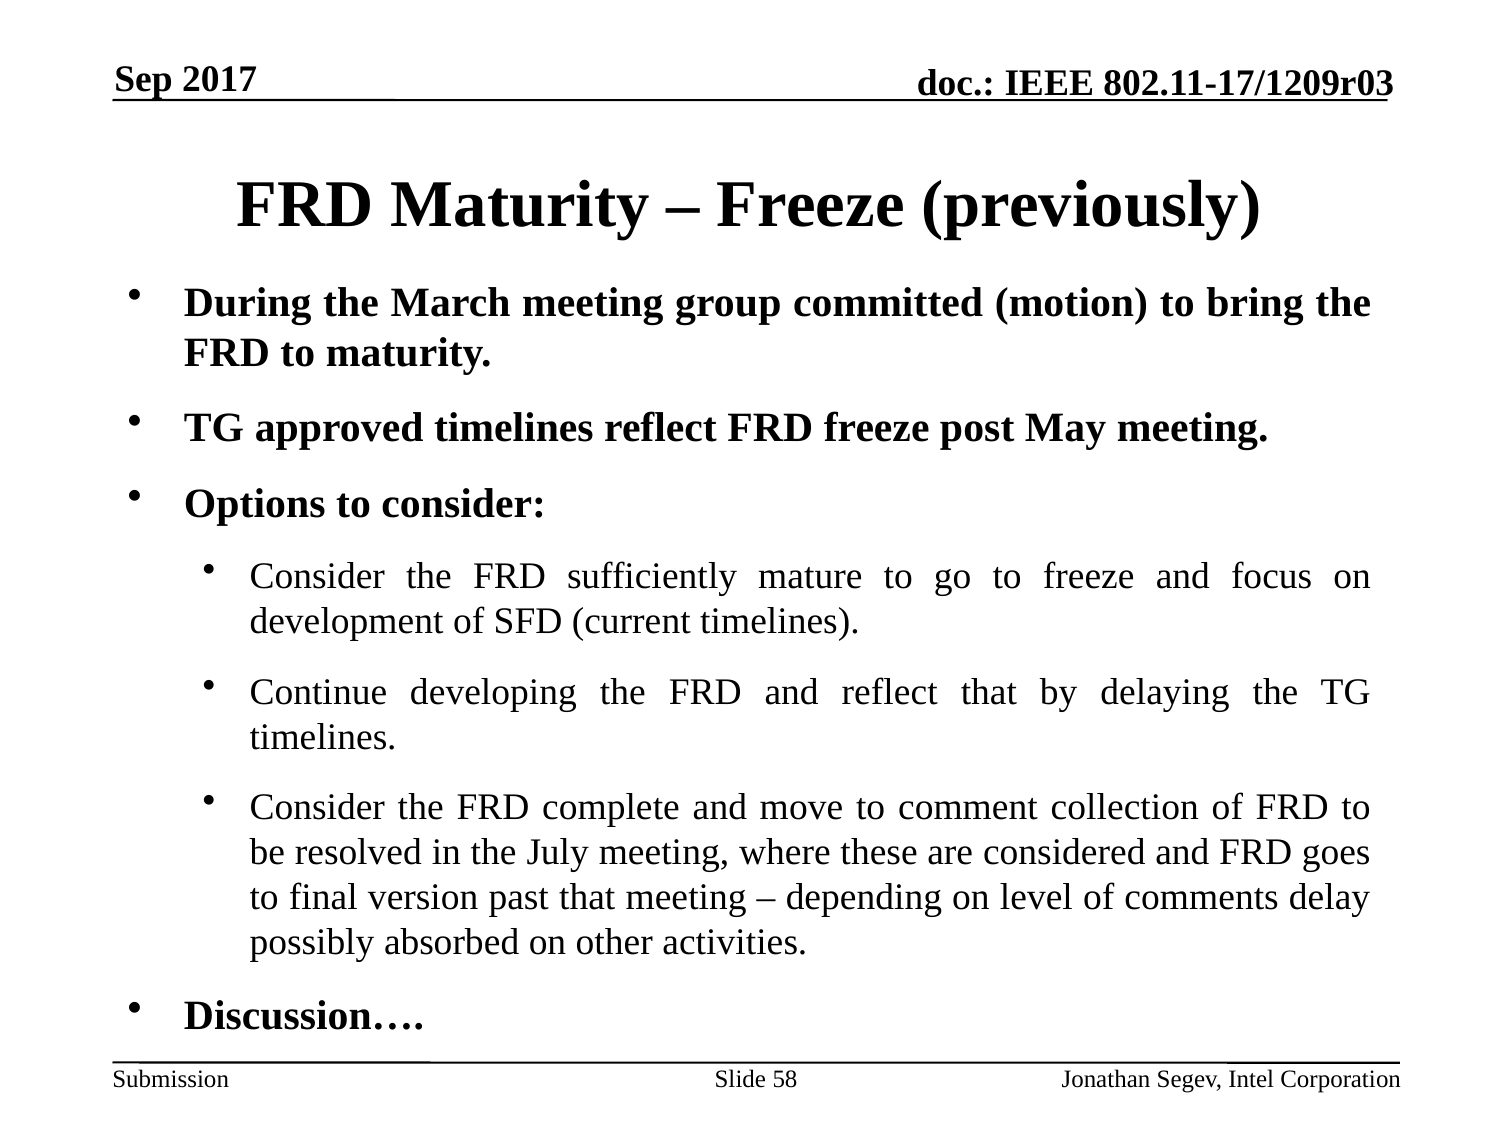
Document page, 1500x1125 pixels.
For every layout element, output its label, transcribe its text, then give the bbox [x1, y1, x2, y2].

footer Jonathan Segev, Intel Corporation [878, 1061, 1402, 1093]
title FRD Maturity – Freeze (previously) [112, 112, 1388, 266]
slide_number Slide 58 [712, 1061, 800, 1123]
list During the March meeting group committed (motion) to bring the FRD to maturity. TG approved timelines reflect FRD freeze post May meeting. Options to consider: Consider the FRD sufficiently mature to go to freeze and focus on development of SFD (current timelines). Continue developing the FRD and reflect that by delaying the TG timelines. Consider the FRD complete and move to comment collection of FRD to be resolved in the July meeting, where these are considered and FRD goes to final version past that meeting – depending on level of comments delay possibly absorbed on other activities. Discussion…. [112, 266, 1388, 1000]
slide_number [114, 54, 423, 100]
